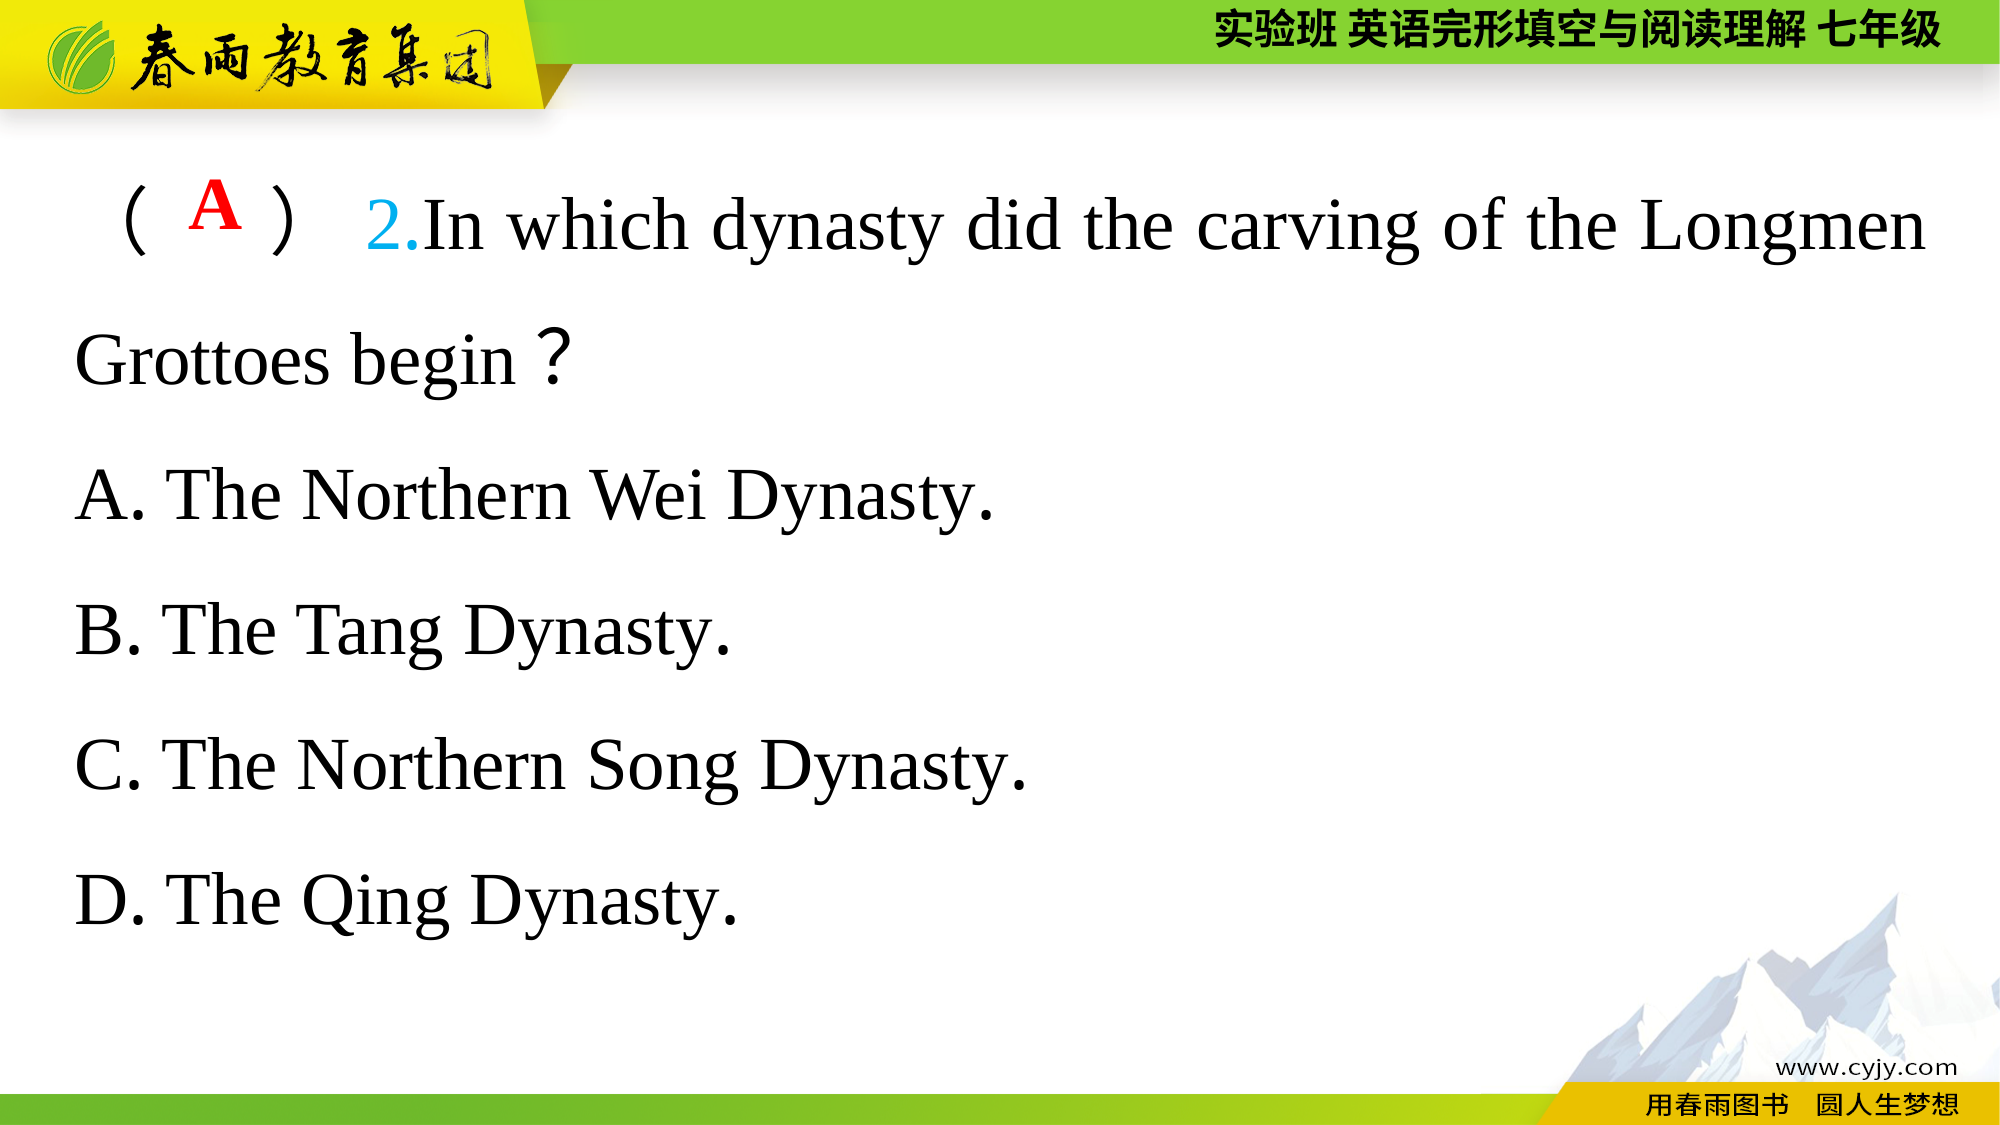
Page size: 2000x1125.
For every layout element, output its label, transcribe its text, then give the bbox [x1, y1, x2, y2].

text_box A [173, 146, 258, 252]
picture [0, 0, 2000, 1125]
list （ ）2.In which dynasty did the carving of the Longmen Grottoes begin？ A. The Northern Wei Dynasty. B. The Tang Dynasty. C. The Northern Song Dynasty. D. The Qing Dynasty. [59, 122, 1944, 956]
